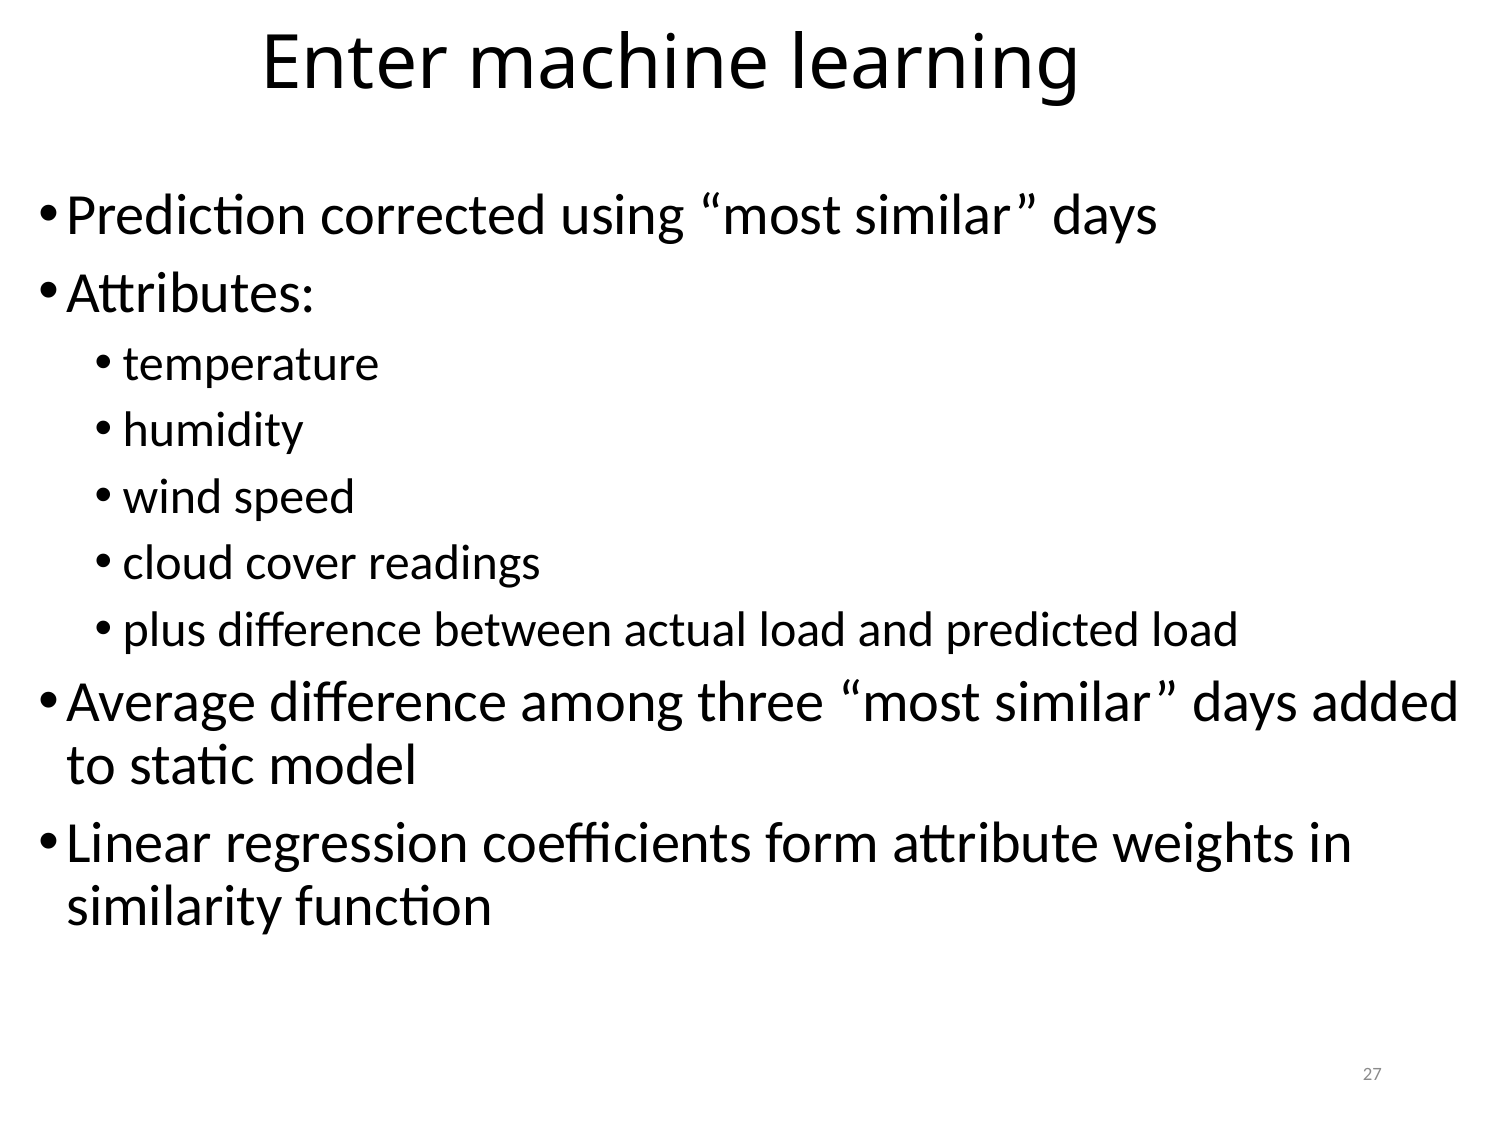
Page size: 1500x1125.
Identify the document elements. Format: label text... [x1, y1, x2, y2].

list Prediction corrected using “most similar” days Attributes: temperature humidity wind speed cloud cover readings plus difference between actual load and predicted load Average difference among three “most similar” days added to static model Linear regression coefficients form attribute weights in similarity function [23, 177, 1500, 946]
title Enter machine learning [245, 0, 1500, 159]
slide_number 27 [1059, 1042, 1397, 1103]
